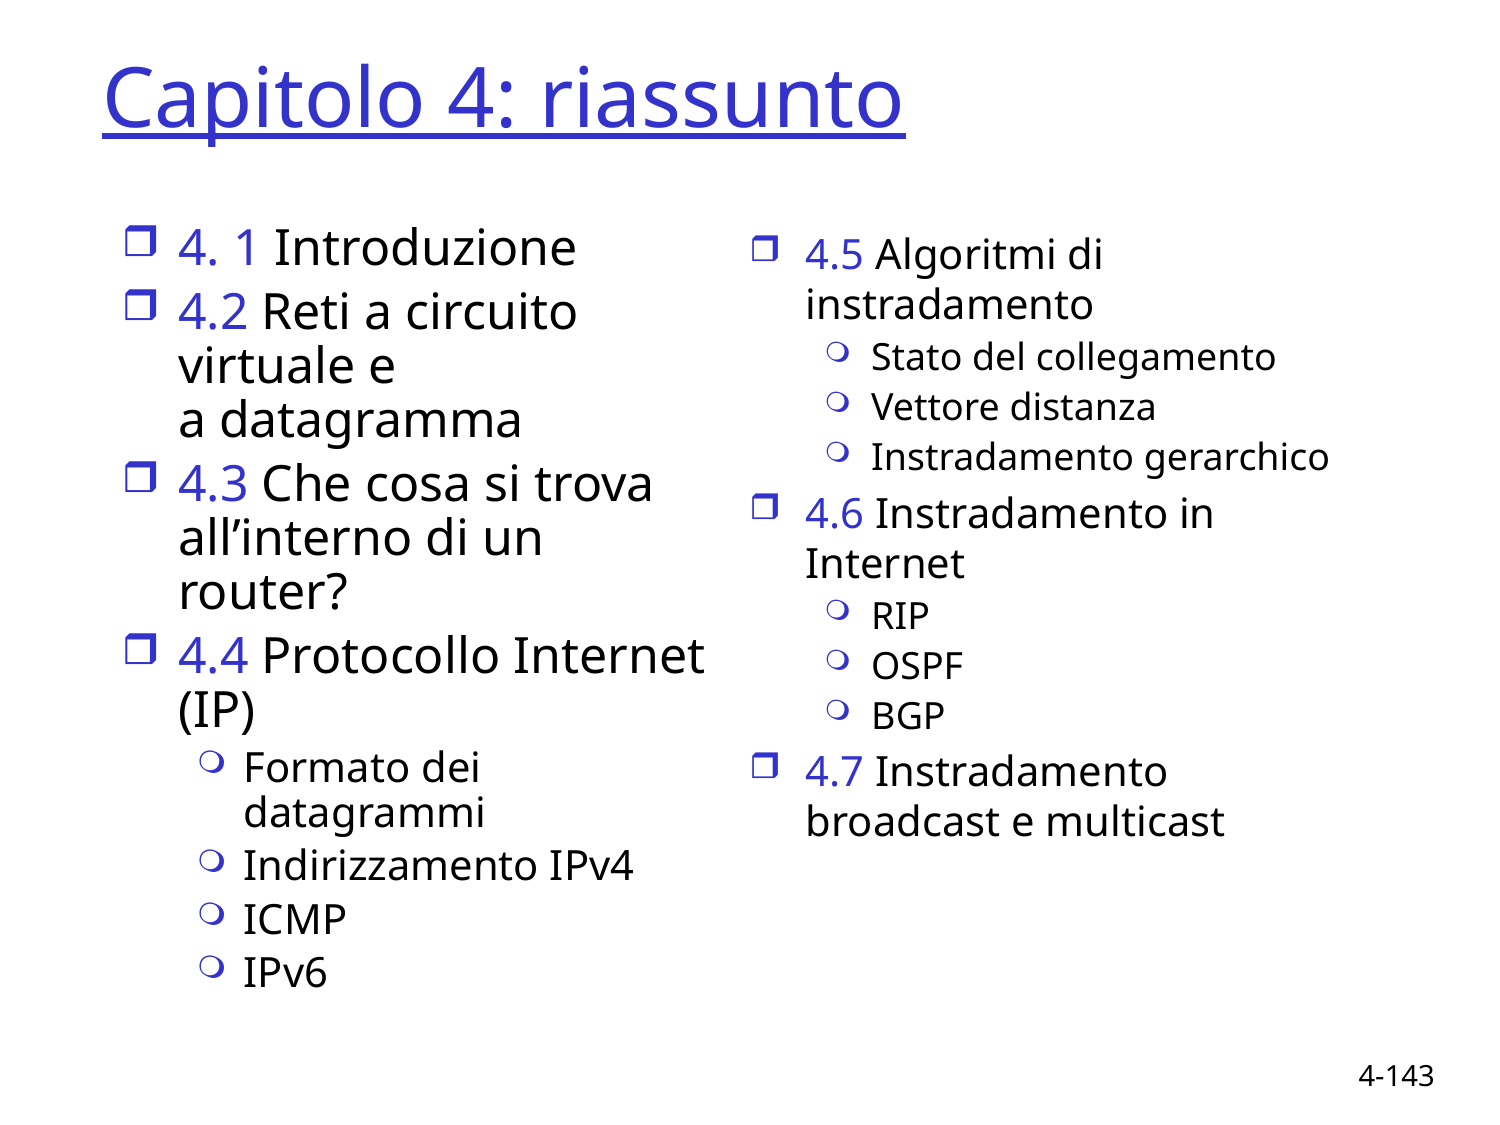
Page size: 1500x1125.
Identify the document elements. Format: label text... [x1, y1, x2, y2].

text_box 4. 1 Introduzione 4.2 Reti a circuito virtuale e a datagramma 4.3 Che cosa si trova all’interno di un router? 4.4 Protocollo Internet (IP) Formato dei datagrammi Indirizzamento IPv4 ICMP IPv6 [107, 215, 732, 978]
text_box Capitolo 4: riassunto [87, 0, 1363, 188]
slide_number 4-143 [1338, 1049, 1451, 1125]
text_box 4.5 Algoritmi di instradamento Stato del collegamento Vettore distanza Instradamento gerarchico 4.6 Instradamento in Internet RIP OSPF BGP 4.7 Instradamento broadcast e multicast [734, 220, 1360, 984]
